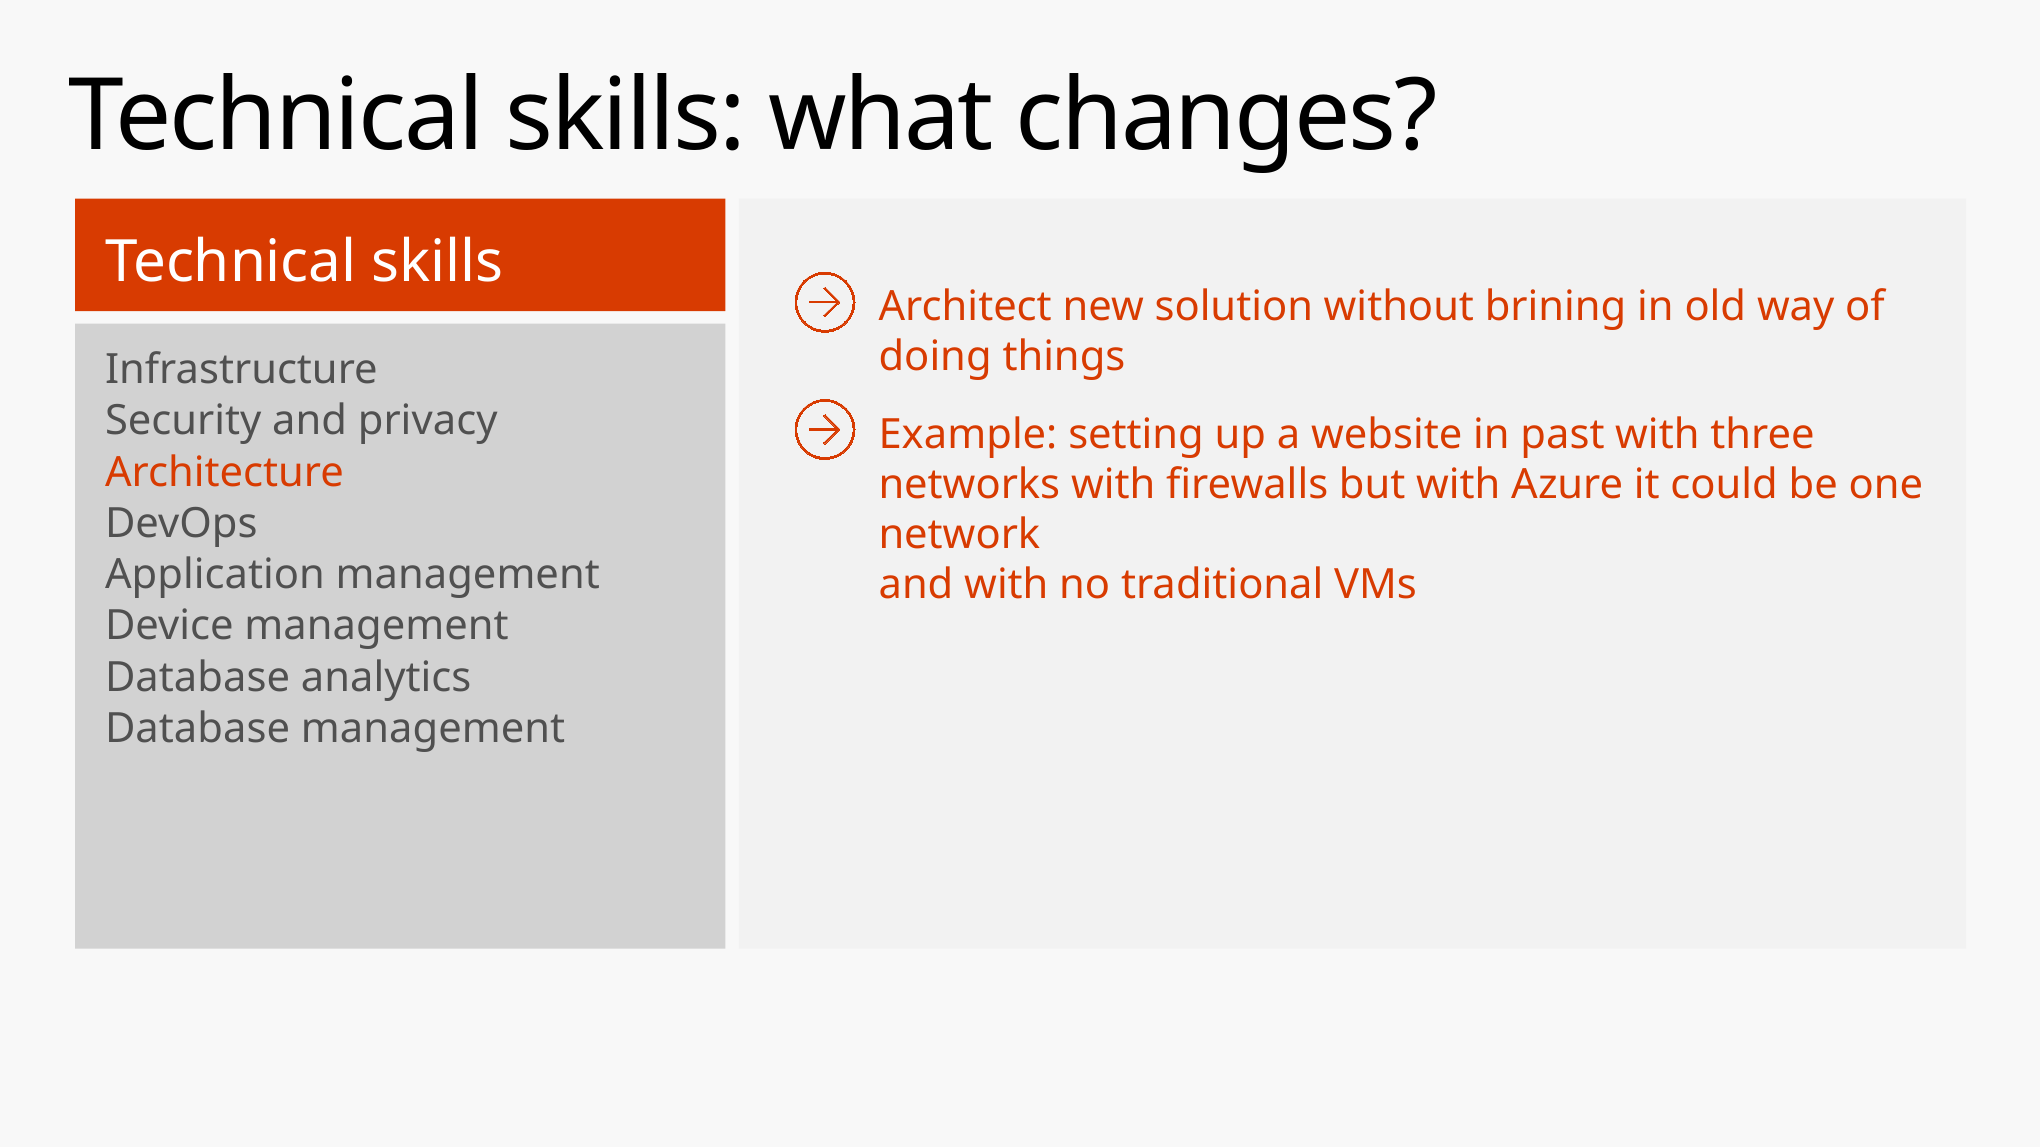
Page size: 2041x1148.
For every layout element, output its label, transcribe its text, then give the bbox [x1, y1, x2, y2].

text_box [74, 198, 726, 949]
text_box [794, 255, 1967, 382]
title Technical skills: what changes? [45, 48, 1996, 199]
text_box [794, 382, 1967, 583]
text_box [738, 198, 1967, 949]
